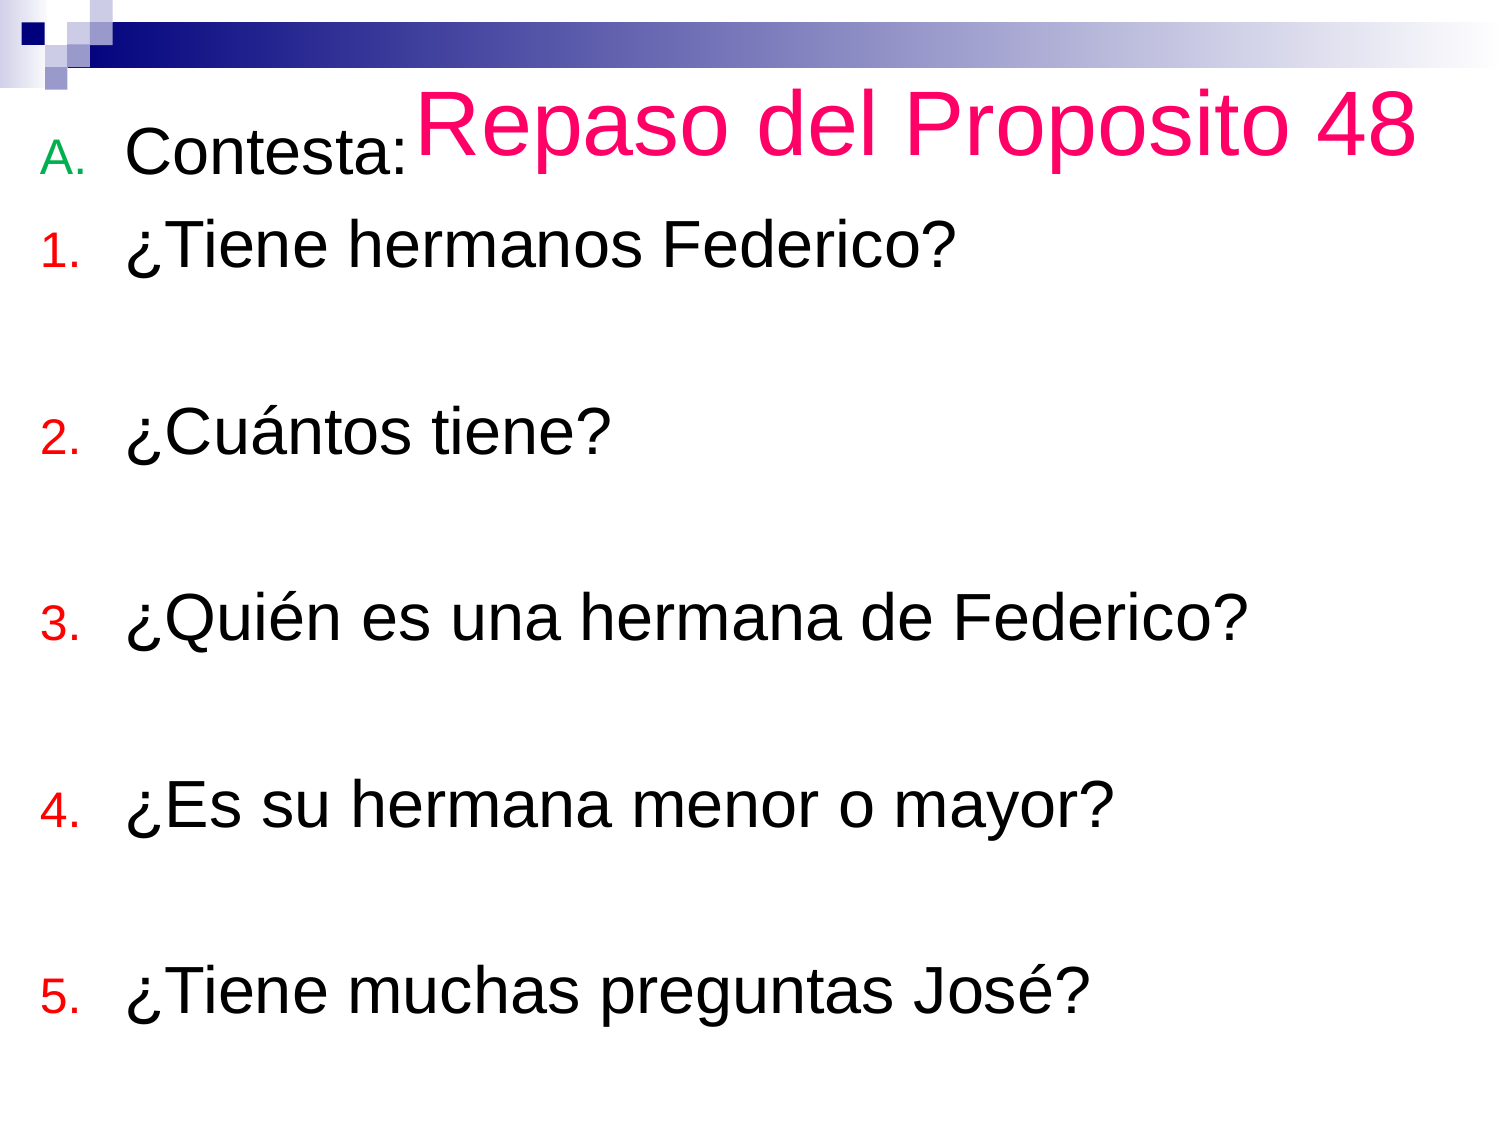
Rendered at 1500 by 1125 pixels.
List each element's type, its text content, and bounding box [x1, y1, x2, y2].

title Repaso del Proposito 48 [399, 24, 1500, 213]
list Contesta: ¿Tiene hermanos Federico? ¿Cuántos tiene? ¿Quién es una hermana de Federico? ¿Es su hermana menor o mayor? ¿Tiene muchas preguntas José? [24, 99, 1450, 1038]
